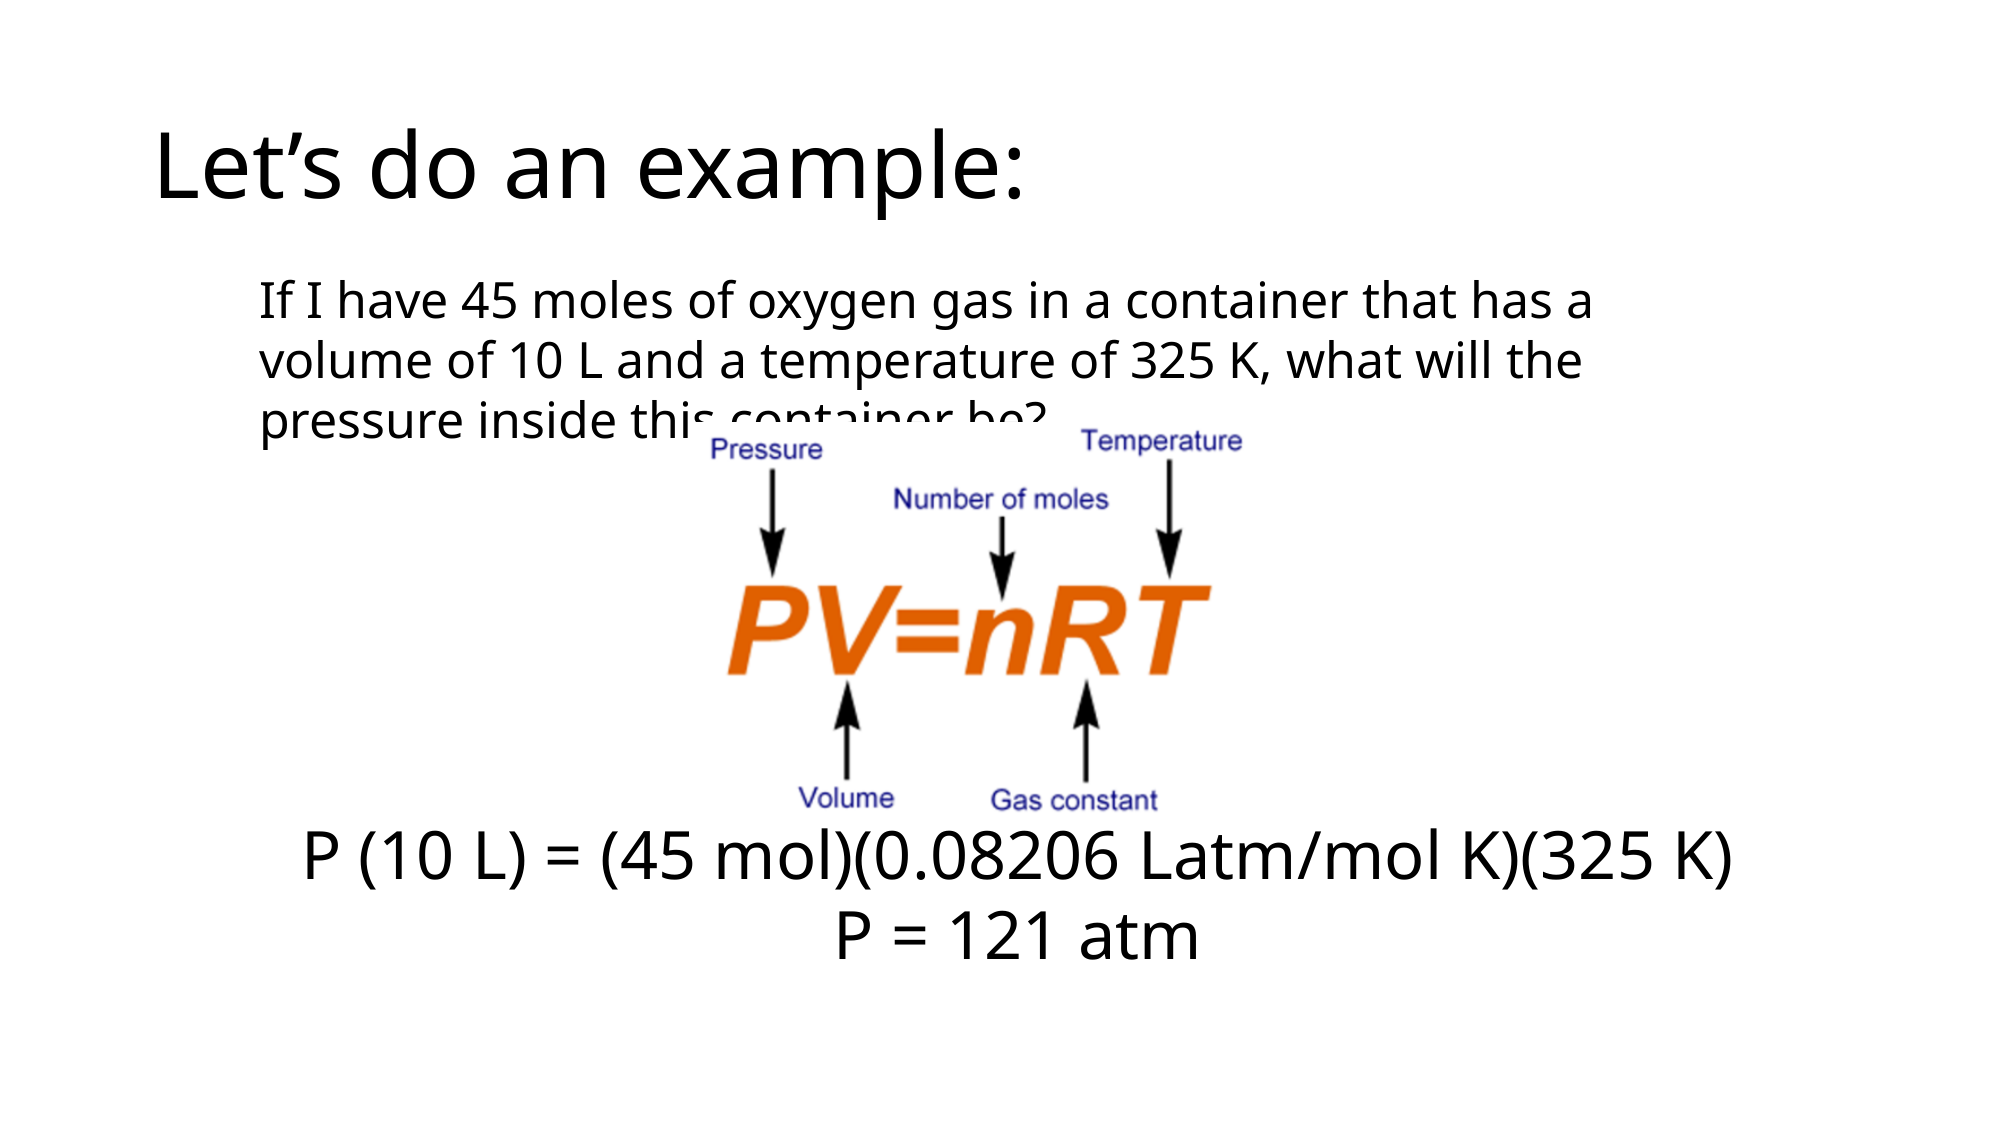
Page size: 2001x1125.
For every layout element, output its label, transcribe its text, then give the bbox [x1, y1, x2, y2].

picture [694, 422, 1261, 827]
title Let’s do an example: [137, 59, 1863, 278]
text_box If I have 45 moles of oxygen gas in a container that has a volume of 10 L and a temperature of 325 K, what will the pressure inside this container be? P (10 L) = (45 mol)(0.08206 Latm/mol K)(325 K) P = 121 atm [244, 260, 1792, 981]
